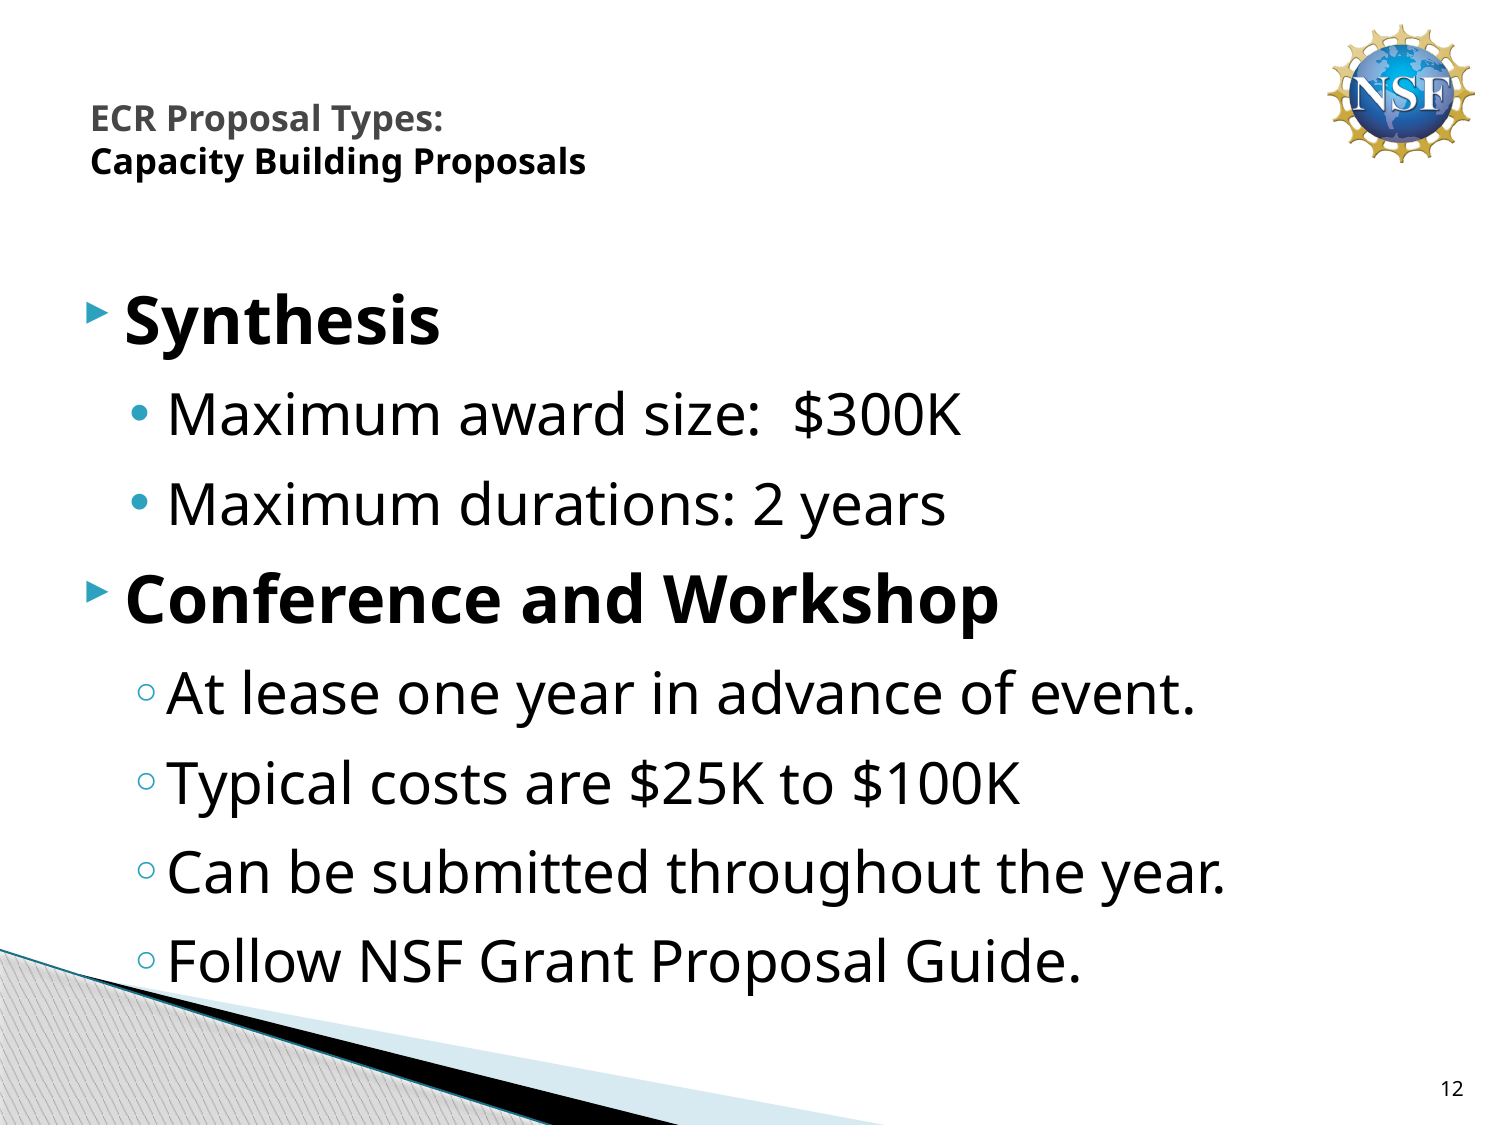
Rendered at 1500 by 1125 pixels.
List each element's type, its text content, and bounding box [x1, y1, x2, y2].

picture [1327, 24, 1475, 163]
list Synthesis Maximum award size: $300K Maximum durations: 2 years Conference and Workshop At lease one year in advance of event. Typical costs are $25K to $100K Can be submitted throughout the year. Follow NSF Grant Proposal Guide. [50, 262, 1450, 1050]
slide_number 12 [1418, 1051, 1479, 1112]
title ECR Proposal Types: Capacity Building Proposals [75, 45, 1425, 233]
